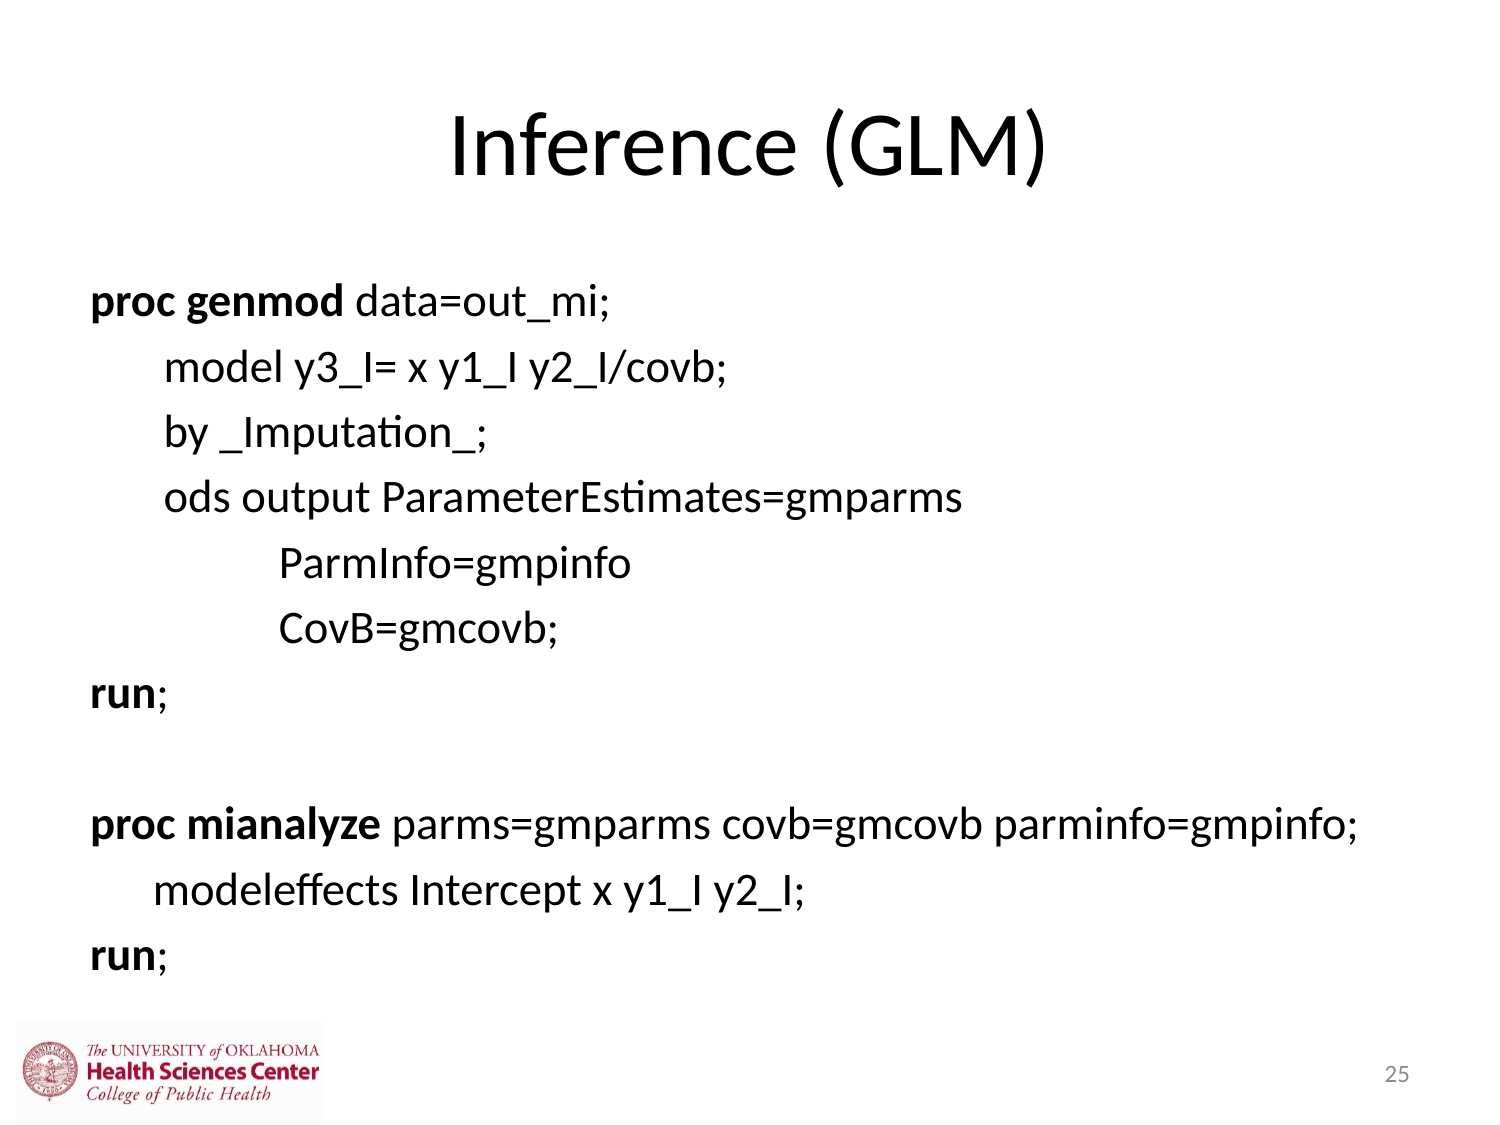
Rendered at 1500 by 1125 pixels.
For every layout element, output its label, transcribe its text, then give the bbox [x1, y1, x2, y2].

picture [15, 1022, 325, 1125]
title Inference (GLM) [75, 45, 1425, 233]
list proc genmod data=out_mi; model y3_I= x y1_I y2_I/covb; by _Imputation_; ods output ParameterEstimates=gmparms ParmInfo=gmpinfo CovB=gmcovb; run; proc mianalyze parms=gmparms covb=gmcovb parminfo=gmpinfo; modeleffects Intercept x y1_I y2_I; run; [75, 262, 1425, 1005]
slide_number 25 [1074, 1042, 1425, 1103]
